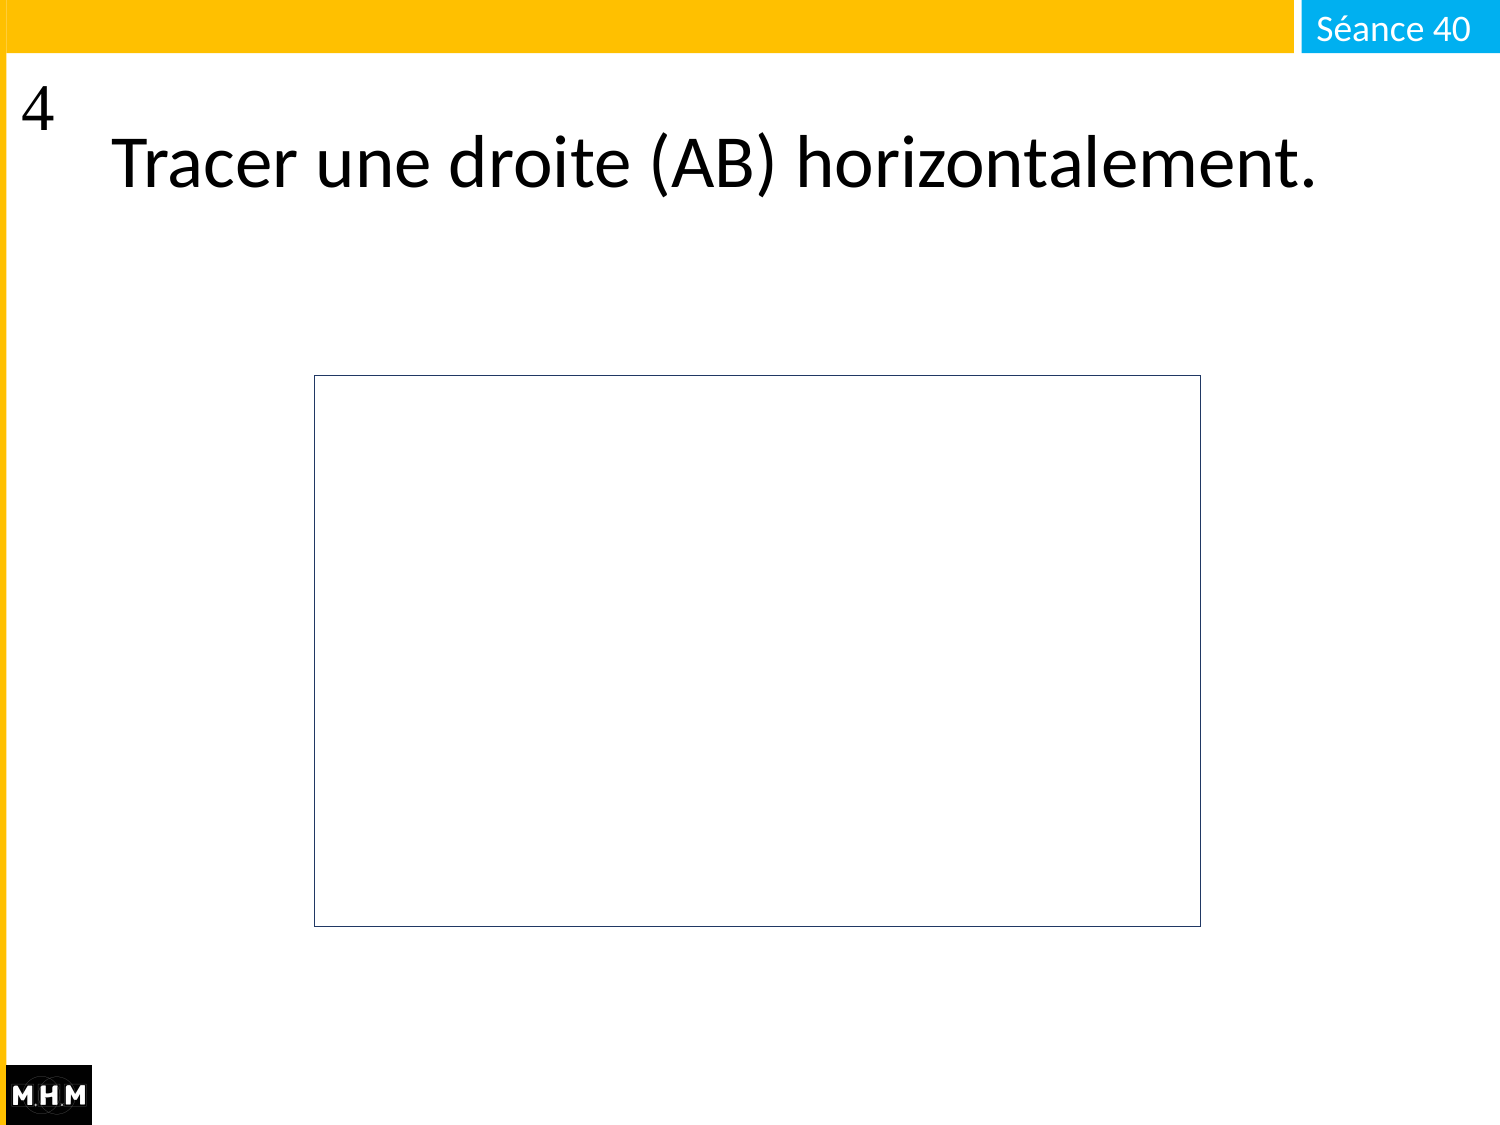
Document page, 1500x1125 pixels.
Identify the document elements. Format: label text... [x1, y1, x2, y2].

picture [6, 1065, 92, 1125]
text_box Tracer une droite (AB) horizontalement. [96, 60, 1422, 278]
text_box [314, 375, 1201, 927]
